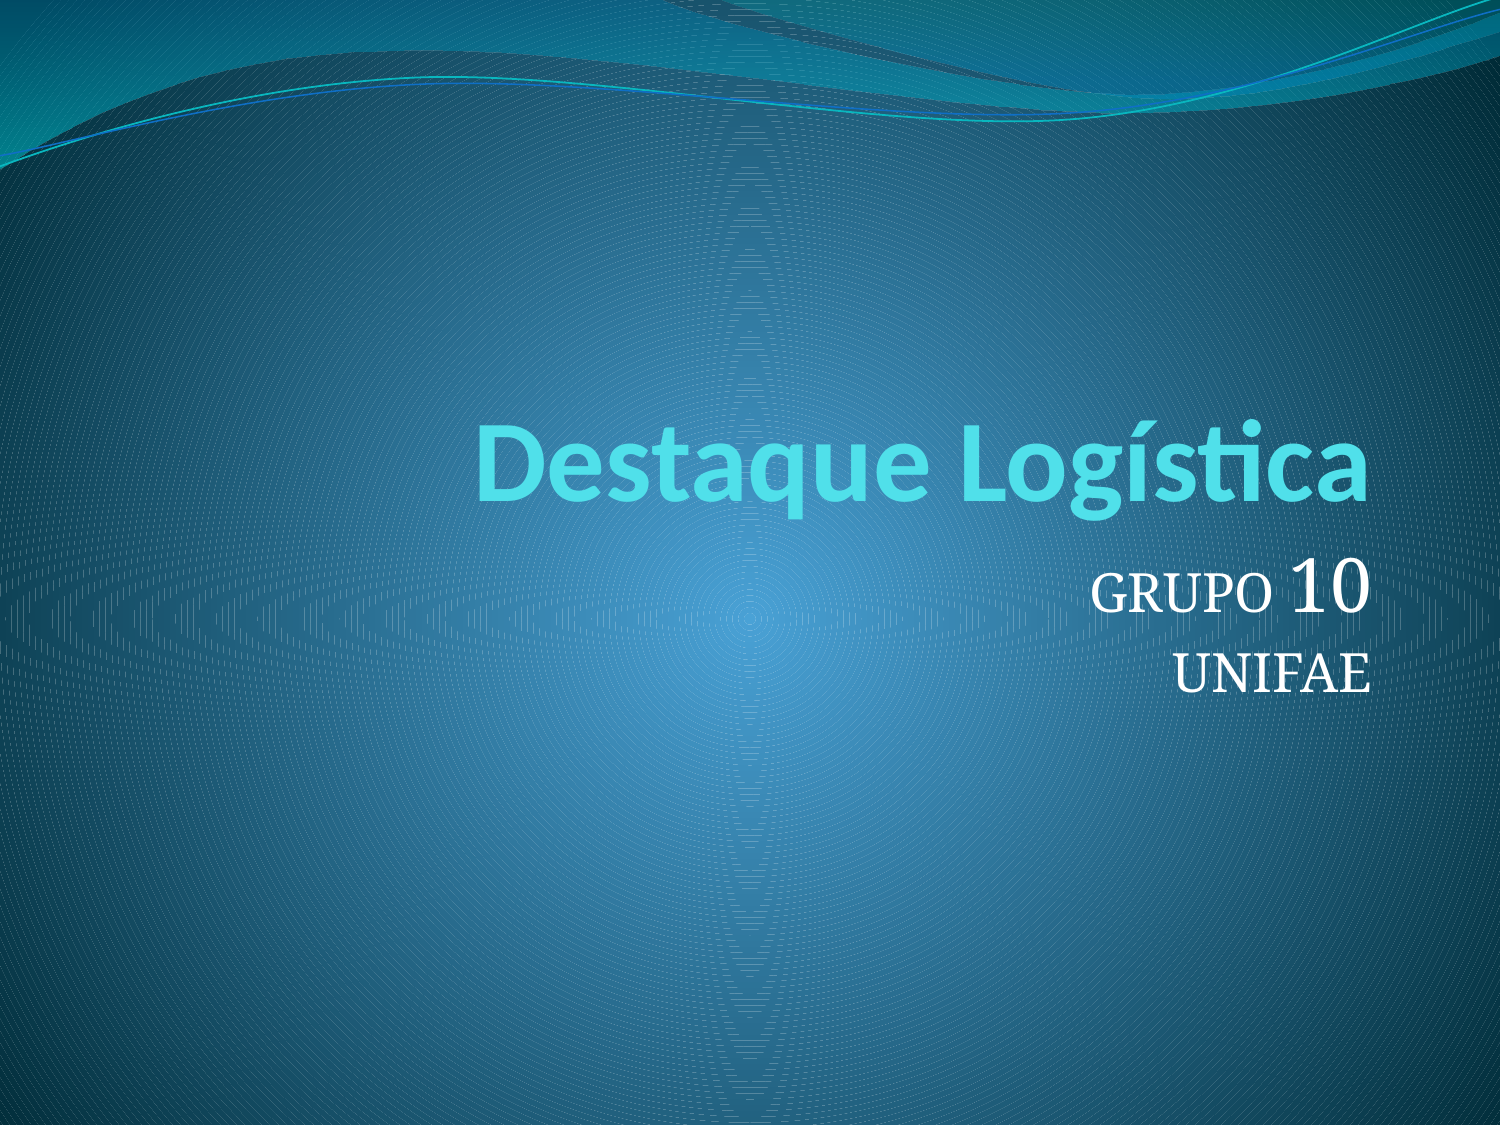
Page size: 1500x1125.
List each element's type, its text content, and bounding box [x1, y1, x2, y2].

subtitle GRUPO 10 UNIFAE [87, 529, 1377, 818]
title Destaque Logística [87, 224, 1376, 526]
